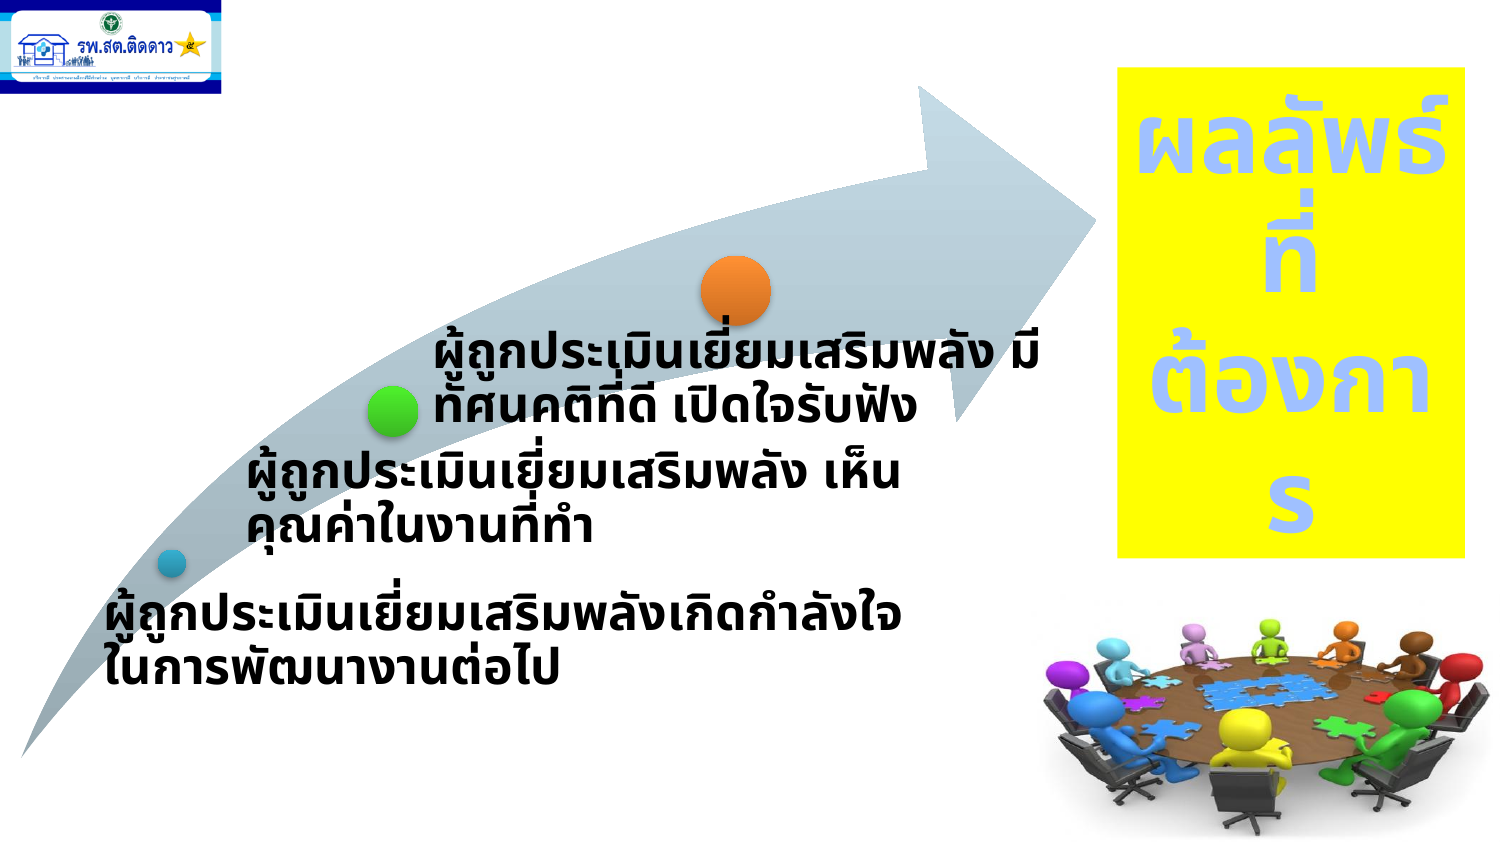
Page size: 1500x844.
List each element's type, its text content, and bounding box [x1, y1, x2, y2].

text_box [29, 0, 1105, 844]
picture [1031, 594, 1500, 842]
text_box ผลลัพธ์ ที่ต้องการ [1117, 67, 1465, 559]
picture [0, 0, 222, 94]
